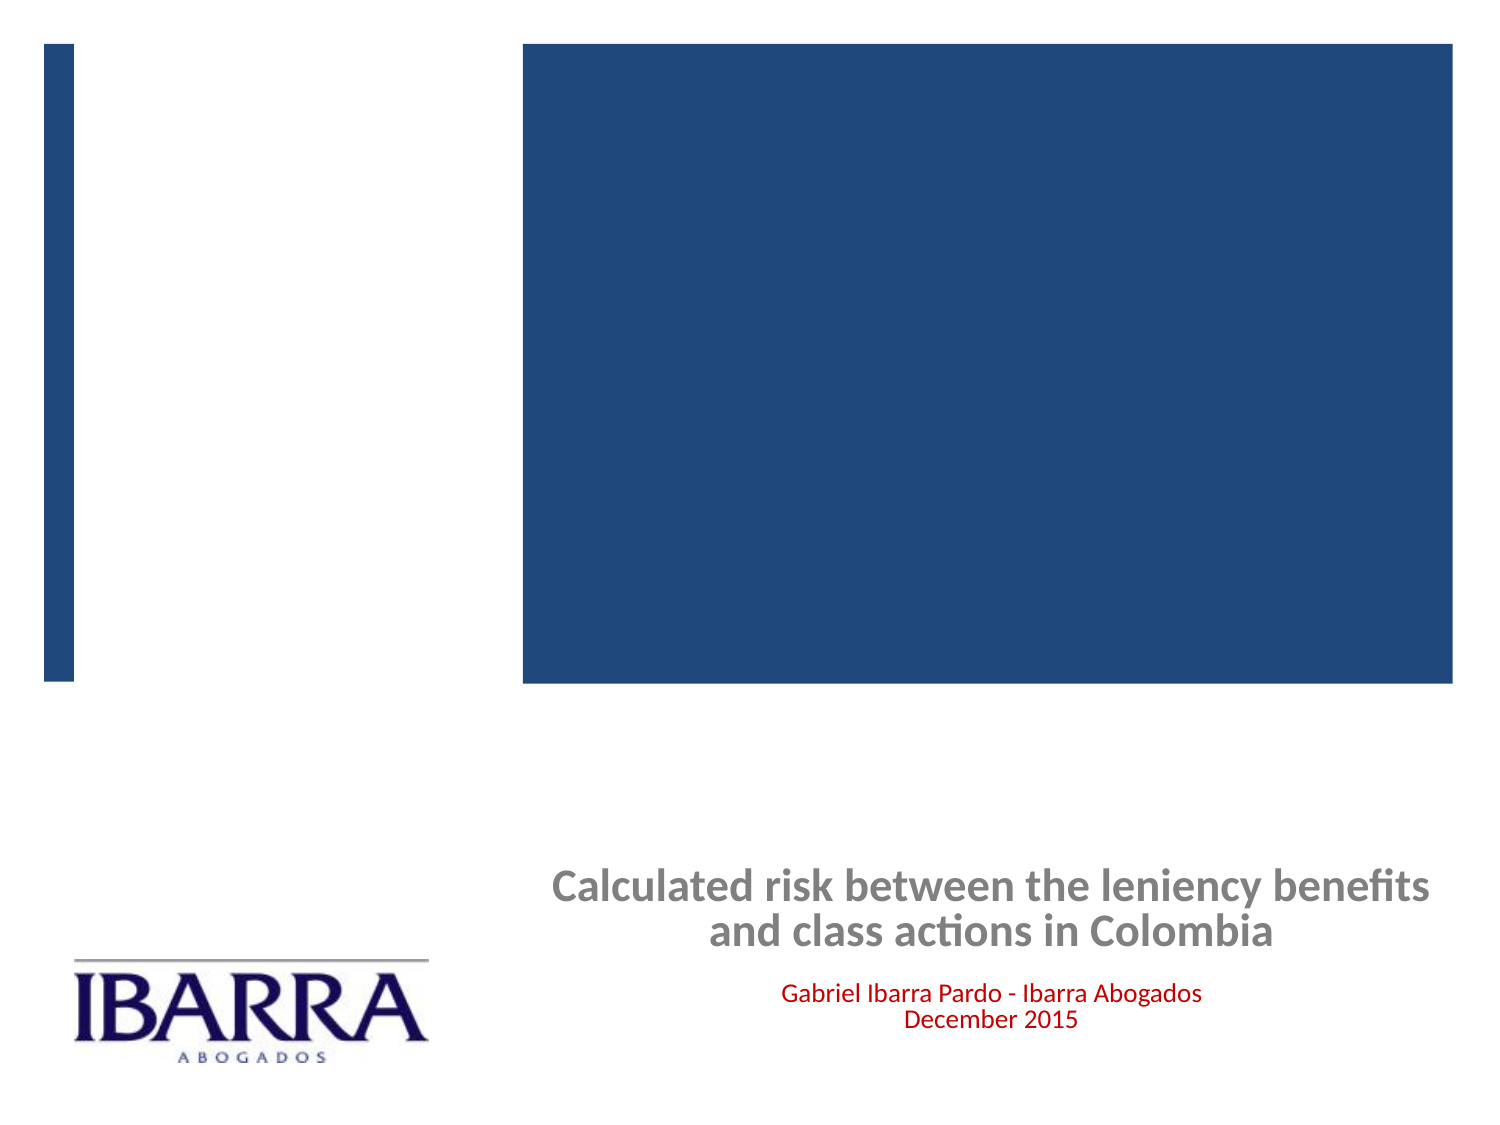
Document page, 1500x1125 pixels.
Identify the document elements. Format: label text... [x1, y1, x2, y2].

title Calculated risk between the leniency benefits and class actions in Colombia Gabriel Ibarra Pardo - Ibarra Abogados December 2015 [527, 712, 1456, 1041]
picture [73, 959, 430, 1064]
